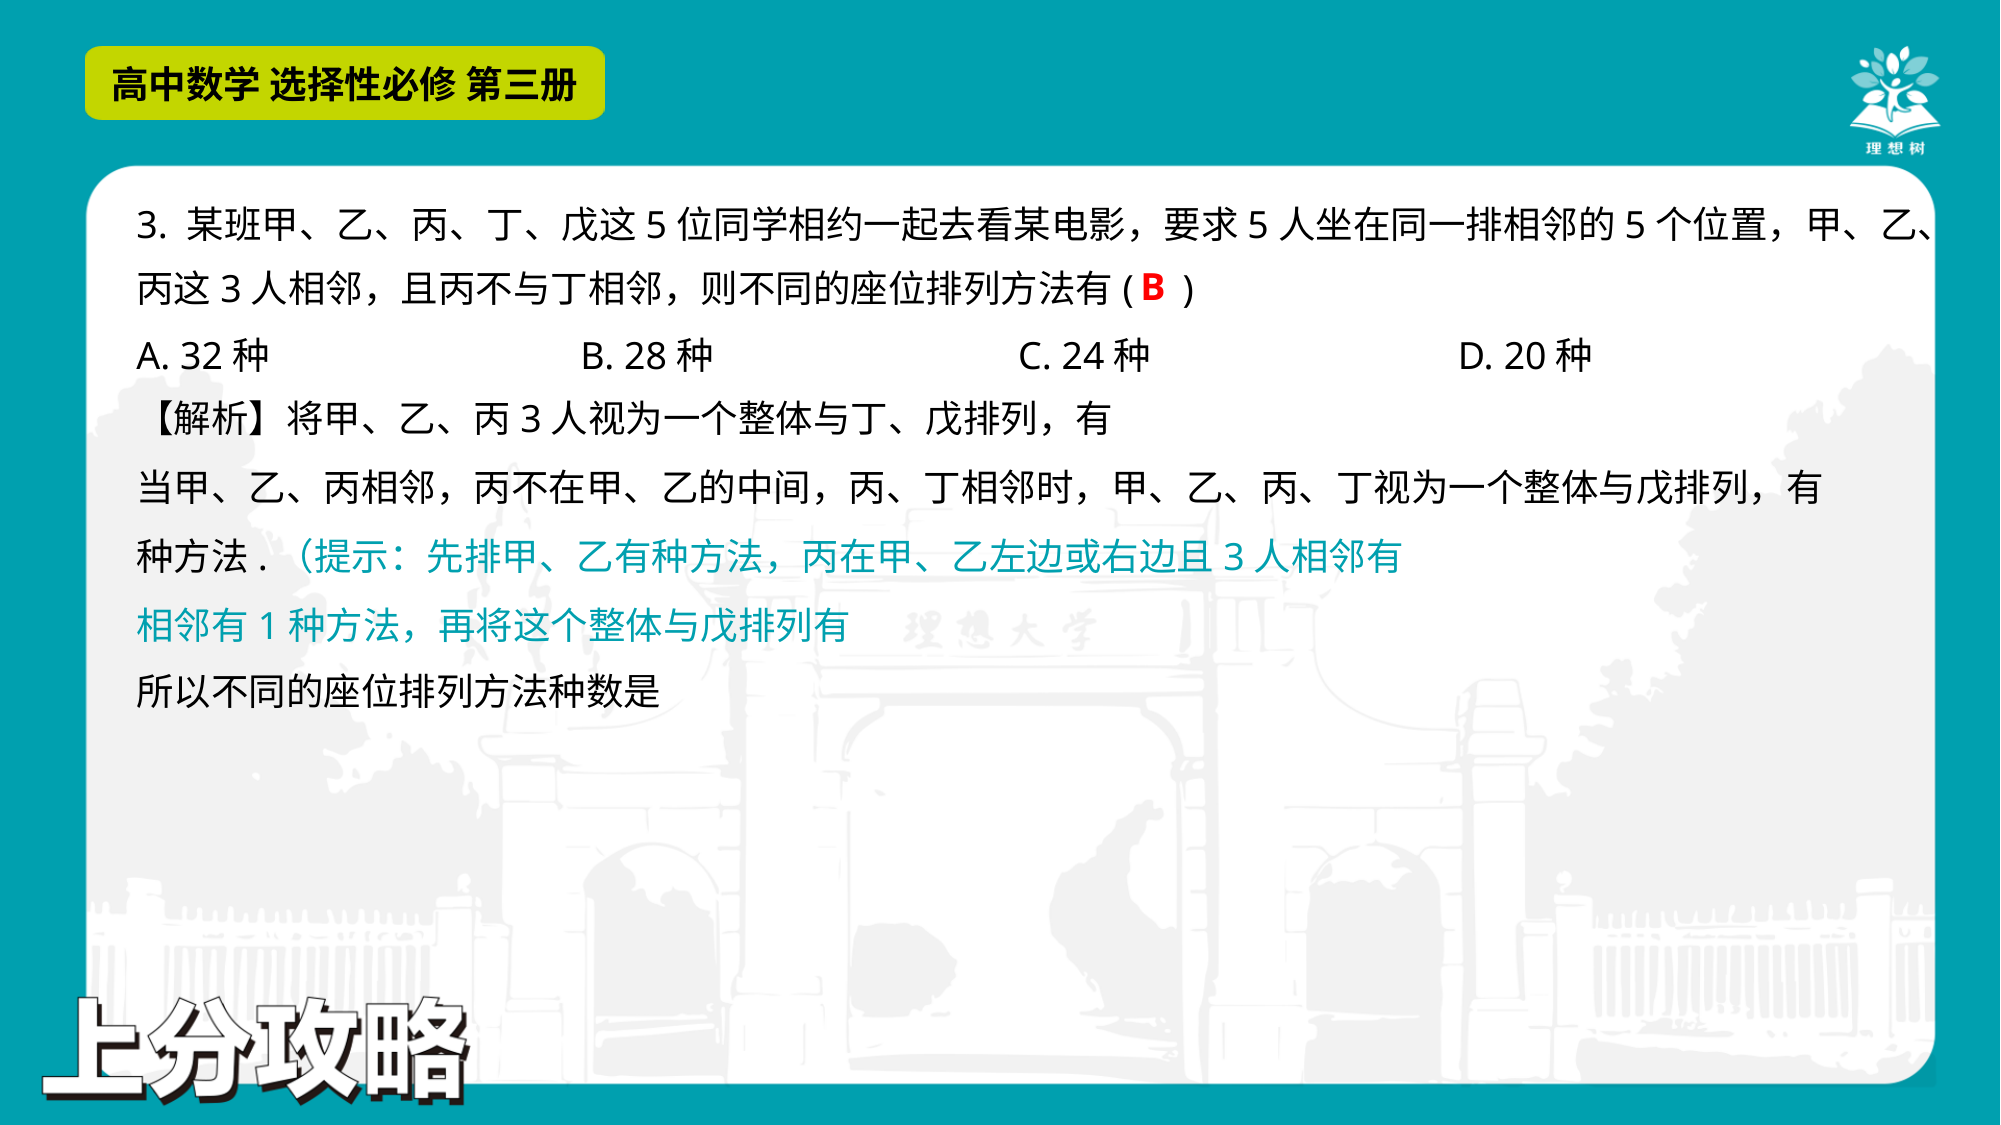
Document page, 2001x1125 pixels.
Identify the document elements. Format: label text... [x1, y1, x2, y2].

text_box 3. 某班甲、乙、丙、丁、戊这5位同学相约一起去看某电影，要求5人坐在同一排相邻的5个位置，甲、乙、 丙这3人相邻，且丙不与丁相邻，则不同的座位排列方法有( ) [136, 177, 1865, 304]
text_box B [1125, 243, 1181, 302]
picture [0, 0, 2000, 1125]
text_box A. 32种 B. 28种 C. 24种 D. 20种 [136, 310, 1865, 370]
